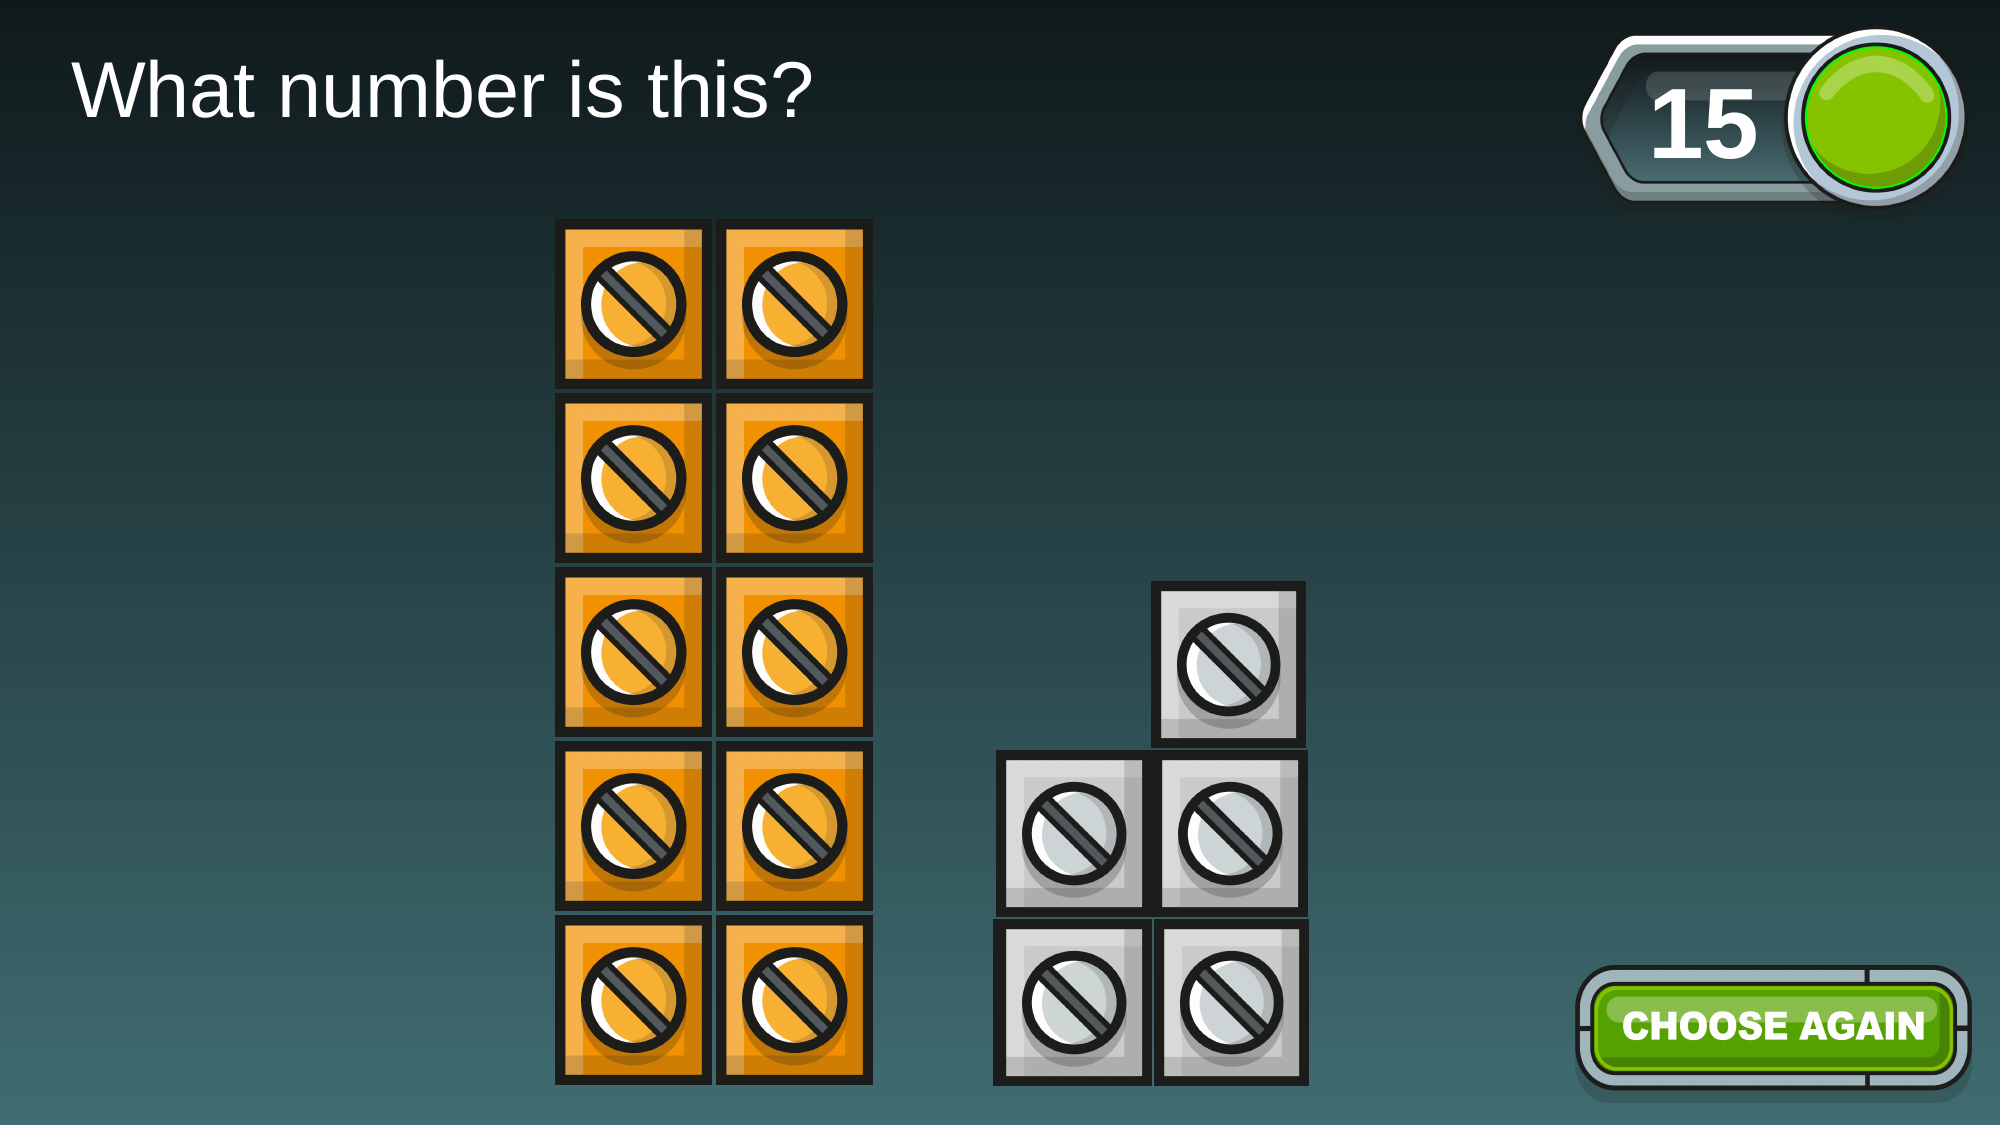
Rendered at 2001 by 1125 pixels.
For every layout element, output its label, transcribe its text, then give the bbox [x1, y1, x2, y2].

picture [716, 741, 873, 911]
picture [554, 219, 712, 389]
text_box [993, 581, 1309, 1086]
picture [716, 915, 873, 1085]
picture [1575, 965, 1972, 1104]
picture [554, 567, 712, 737]
picture [554, 915, 712, 1085]
picture [554, 741, 712, 911]
text_box What number is this? [55, 30, 1093, 162]
picture [716, 219, 873, 389]
picture [716, 567, 873, 737]
picture [554, 393, 712, 563]
picture [716, 393, 873, 563]
picture [1575, 25, 1971, 221]
